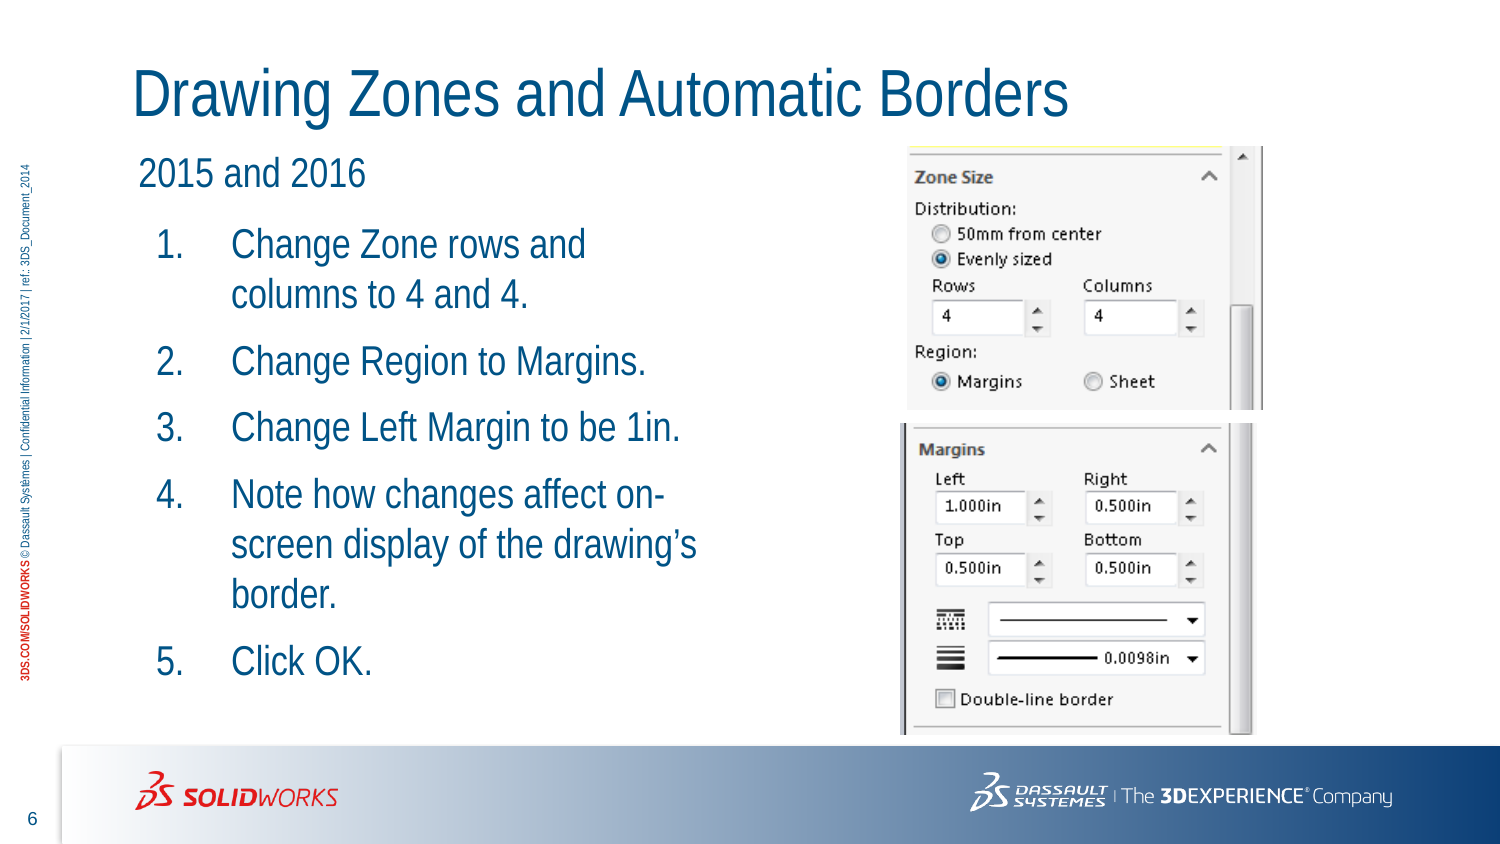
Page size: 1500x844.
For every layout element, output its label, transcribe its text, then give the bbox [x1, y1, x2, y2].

picture [899, 423, 1257, 735]
picture [135, 771, 338, 810]
title Drawing Zones and Automatic Borders [118, 59, 1418, 121]
picture [907, 146, 1263, 410]
picture [962, 771, 1400, 812]
list Change Zone rows and columns to 4 and 4. Change Region to Margins. Change Left Margin to be 1in. Note how changes affect on-screen display of the drawing’s border. Click OK. [141, 209, 713, 729]
list 2015 and 2016 [123, 138, 1412, 204]
